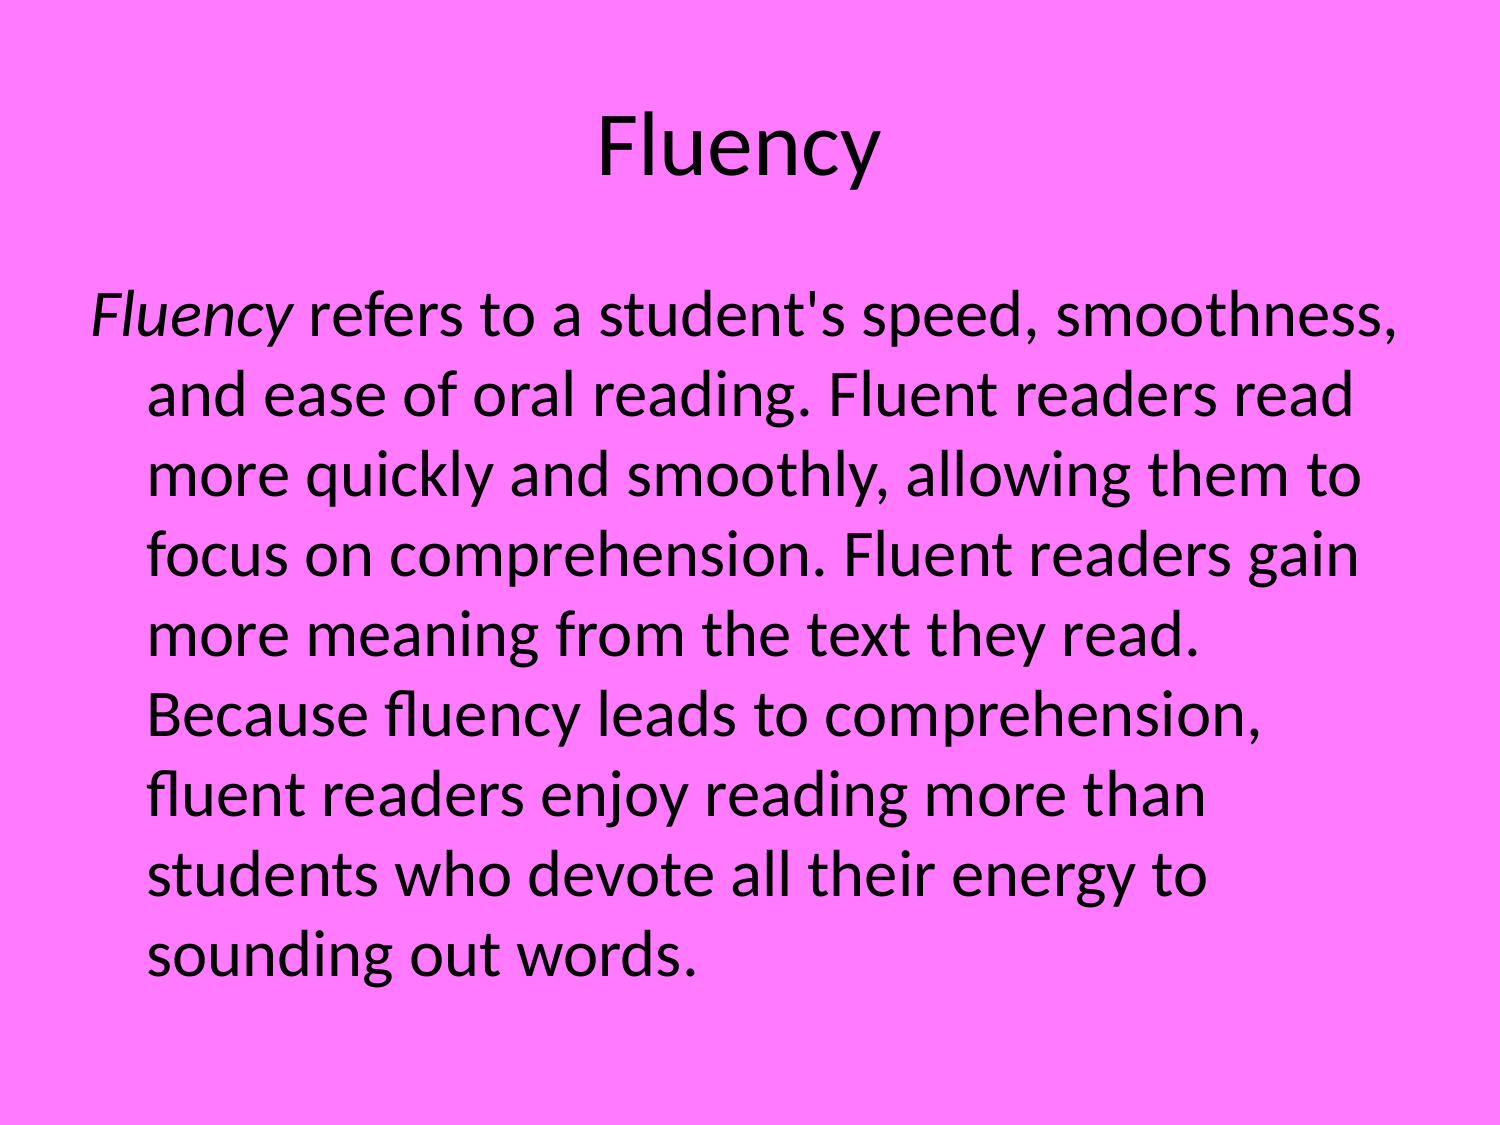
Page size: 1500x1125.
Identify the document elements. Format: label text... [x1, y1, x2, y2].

title Fluency [75, 45, 1425, 233]
list Fluency refers to a student's speed, smoothness, and ease of oral reading. Fluent readers read more quickly and smoothly, allowing them to focus on comprehension. Fluent readers gain more meaning from the text they read. Because fluency leads to comprehension, fluent readers enjoy reading more than students who devote all their energy to sounding out words. [75, 262, 1425, 1005]
